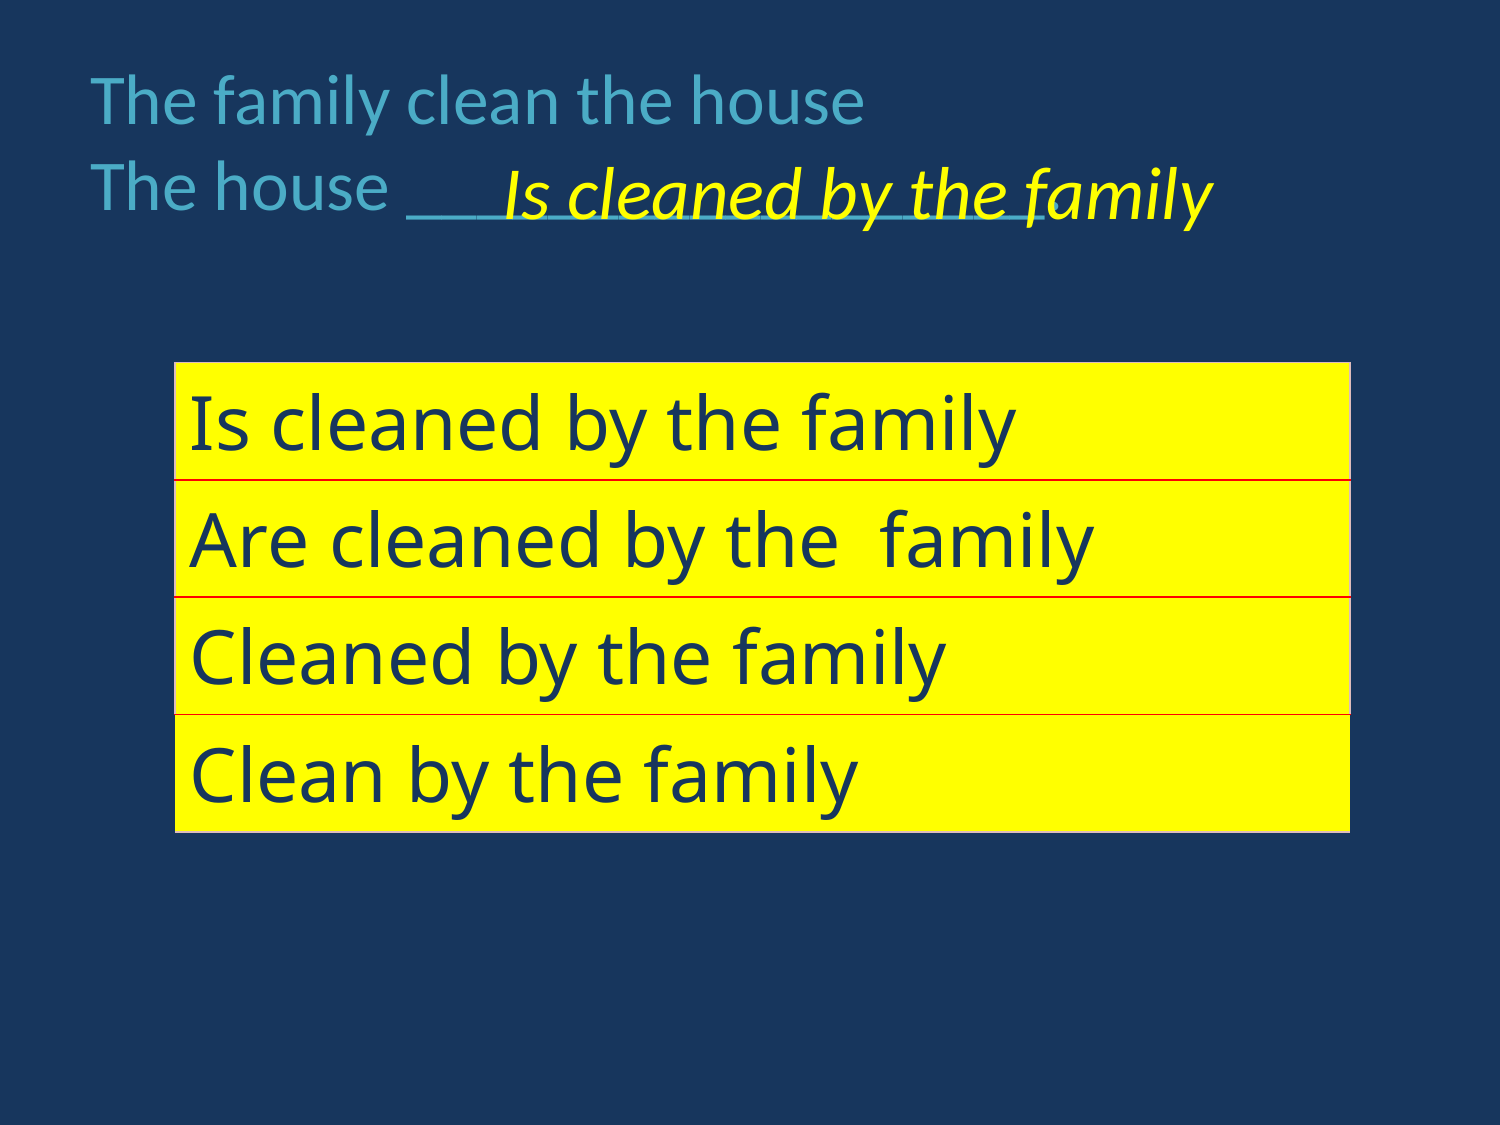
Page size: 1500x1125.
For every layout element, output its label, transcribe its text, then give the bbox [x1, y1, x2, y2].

table_cell Clean by the family [175, 715, 1350, 831]
table_cell Are cleaned by the family [176, 481, 1349, 596]
title The family clean the house The house __________________. [75, 45, 1425, 233]
table_header Is cleaned by the family [176, 363, 1349, 479]
table_cell Cleaned by the family [176, 598, 1349, 714]
text_box Is cleaned by the family [487, 137, 1228, 243]
